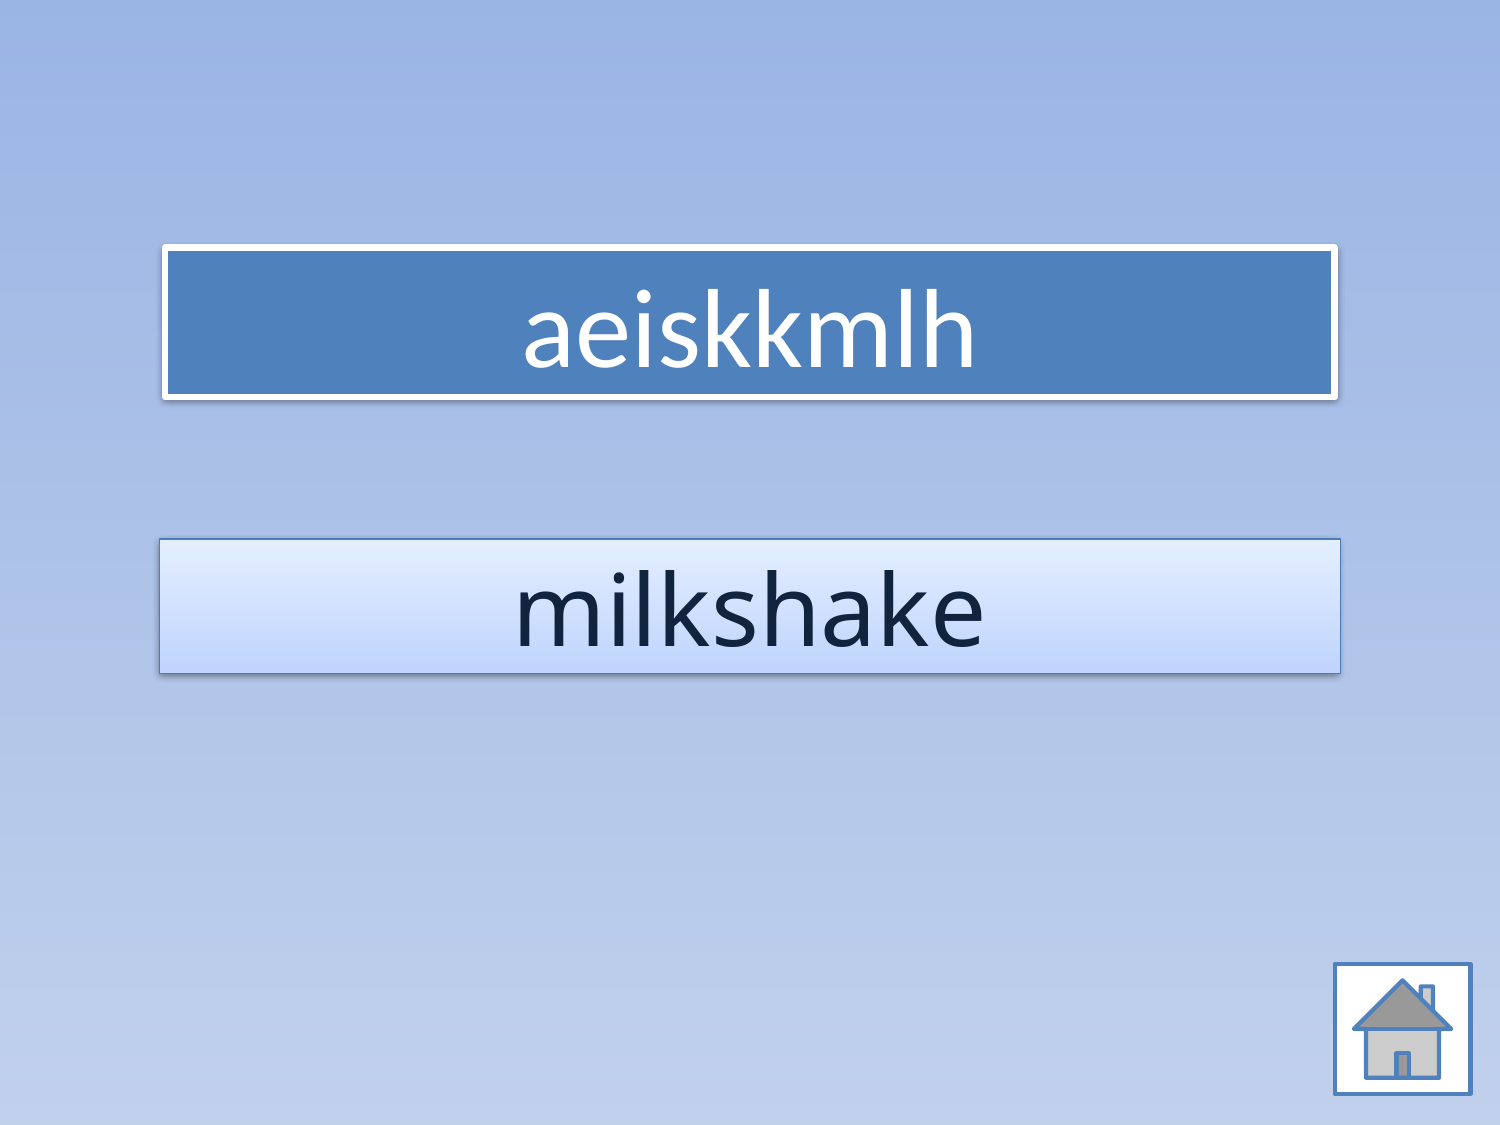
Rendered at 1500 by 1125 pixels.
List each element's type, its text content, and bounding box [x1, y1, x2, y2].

text_box aeiskkmlh [162, 244, 1338, 400]
text_box [1333, 962, 1473, 1096]
text_box milkshake [159, 538, 1341, 674]
